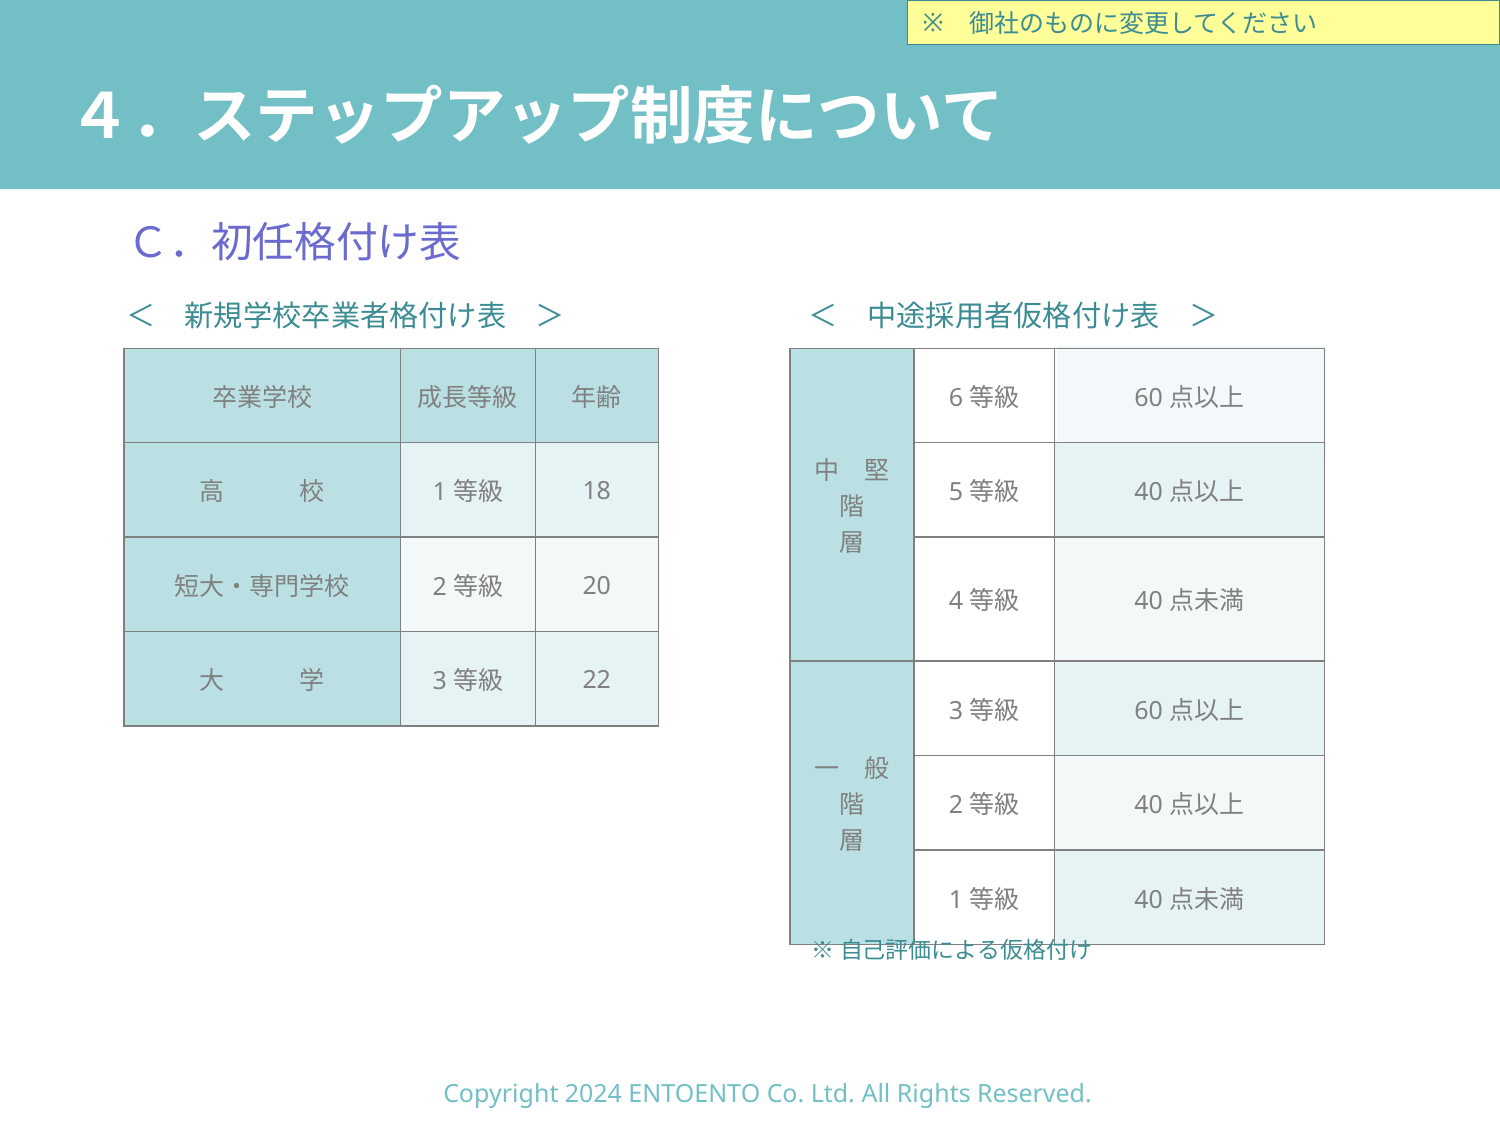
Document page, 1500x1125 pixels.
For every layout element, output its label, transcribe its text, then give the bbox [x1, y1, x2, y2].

table_cell 40点以上 [1055, 443, 1324, 536]
table_cell 3等級 [401, 632, 535, 725]
table_cell 高 校 [125, 443, 400, 536]
table_cell 大 学 [125, 632, 400, 725]
text_box 御社のものに変更してください [907, 0, 1500, 45]
table_header 年齢 [536, 349, 658, 442]
table_cell 3等級 [915, 662, 1054, 755]
text_box ※自己評価による仮格付け [796, 928, 1325, 971]
table_cell 22 [536, 632, 658, 725]
table_cell 2等級 [401, 538, 535, 631]
table_cell 1等級 [915, 851, 1054, 928]
table_cell 1等級 [401, 443, 535, 536]
text_box ＜ 新規学校卒業者格付け表 ＞ [81, 289, 610, 340]
table_header 成長等級 [401, 349, 535, 442]
table_header 卒業学校 [125, 349, 400, 442]
table_cell 18 [536, 443, 658, 536]
text_box ＜ 中途採用者仮格付け表 ＞ [749, 289, 1278, 340]
table_cell 40点未満 [1055, 851, 1324, 928]
table_header 6等級 [915, 349, 1054, 442]
table_header 60点以上 [1055, 349, 1324, 442]
footer Copyright 2024 ENTOENTO Co. Ltd. All Rights Reserved. [206, 1070, 1331, 1125]
table_cell 40点以上 [1055, 756, 1324, 849]
table_cell 2等級 [915, 756, 1054, 849]
table_cell 一 般 階 層 [791, 662, 913, 944]
table_cell 4等級 [915, 538, 1054, 660]
title ４．ステップアップ制度について [53, 42, 1388, 185]
list Ｃ．初任格付け表 [112, 208, 1388, 1012]
table_cell 短大・専門学校 [125, 538, 400, 631]
table_header 中 堅 階 層 [791, 349, 913, 660]
table_cell 20 [536, 538, 658, 631]
table_cell 5等級 [915, 443, 1054, 536]
table_cell 40点未満 [1055, 538, 1324, 660]
table_cell 60点以上 [1055, 662, 1324, 755]
